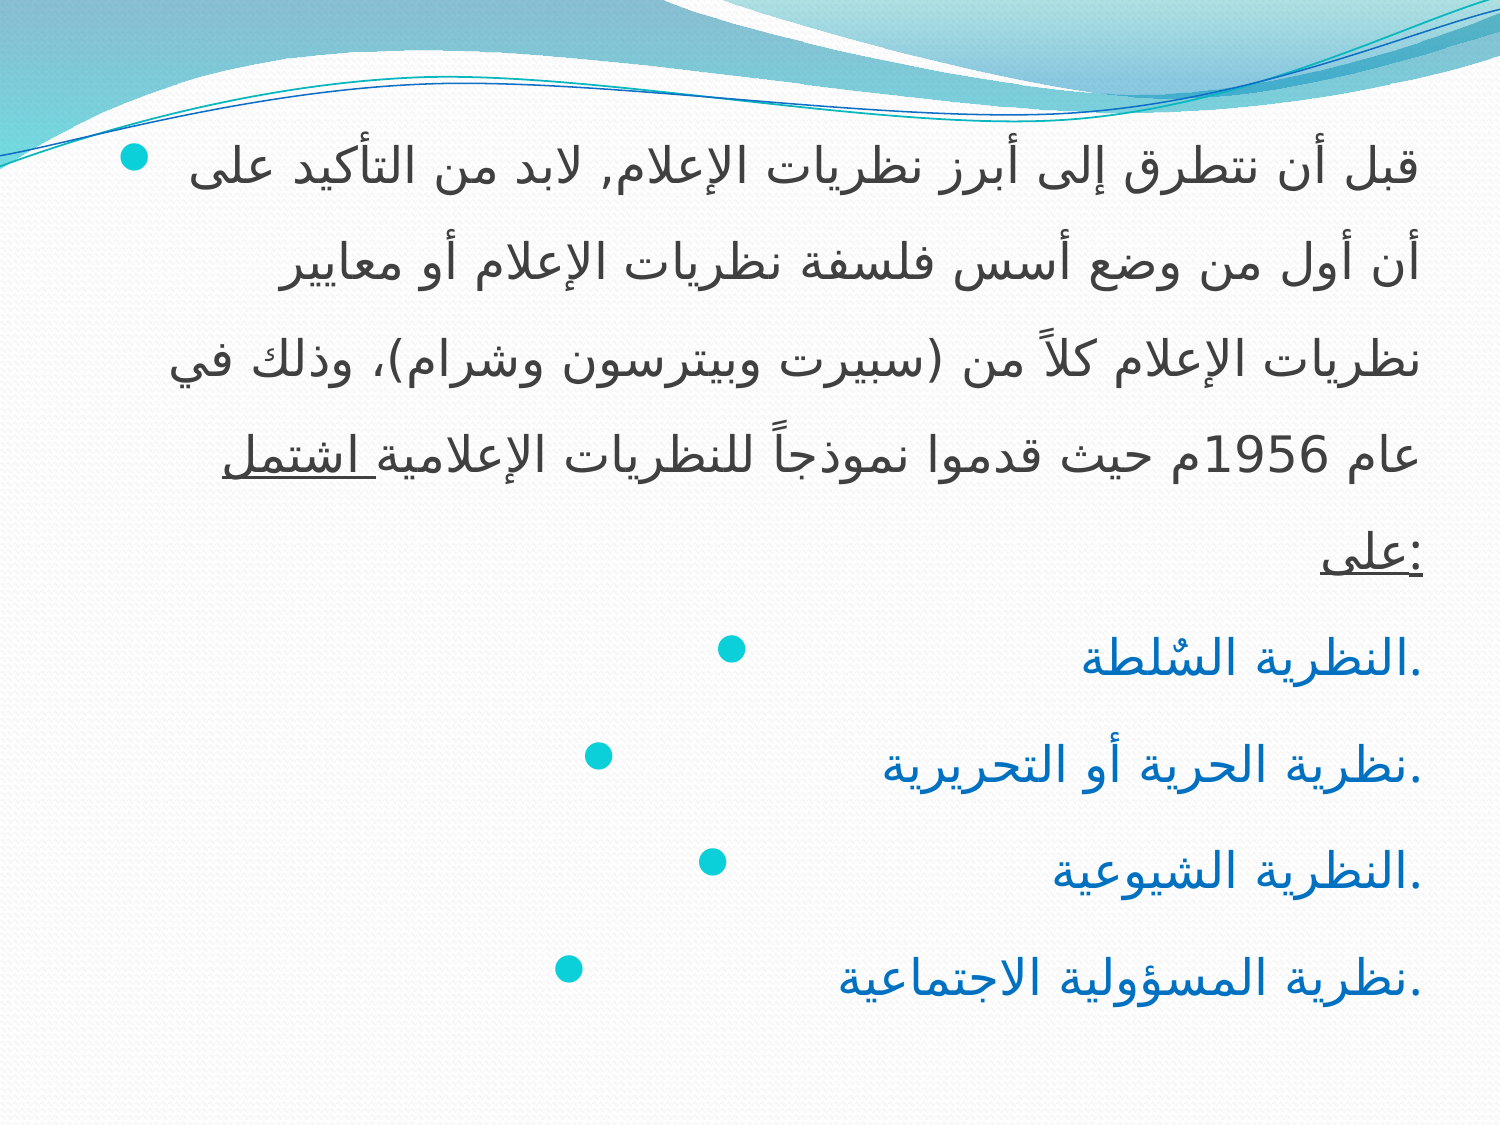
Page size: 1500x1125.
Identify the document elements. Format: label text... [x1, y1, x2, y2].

list قبل أن نتطرق إلى أبرز نظريات الإعلام, لابد من التأكيد على أن أول من وضع أسس فلسفة نظريات الإعلام أو معايير نظريات الإعلام كلاً من (سبيرت وبيترسون وشرام)، وذلك في عام 1956م حيث قدموا نموذجاً للنظريات الإعلامية اشتمل على: النظرية السٌلطة. نظرية الحرية أو التحريرية. النظرية الشيوعية. نظرية المسؤولية الاجتماعية. [74, 89, 1438, 1013]
